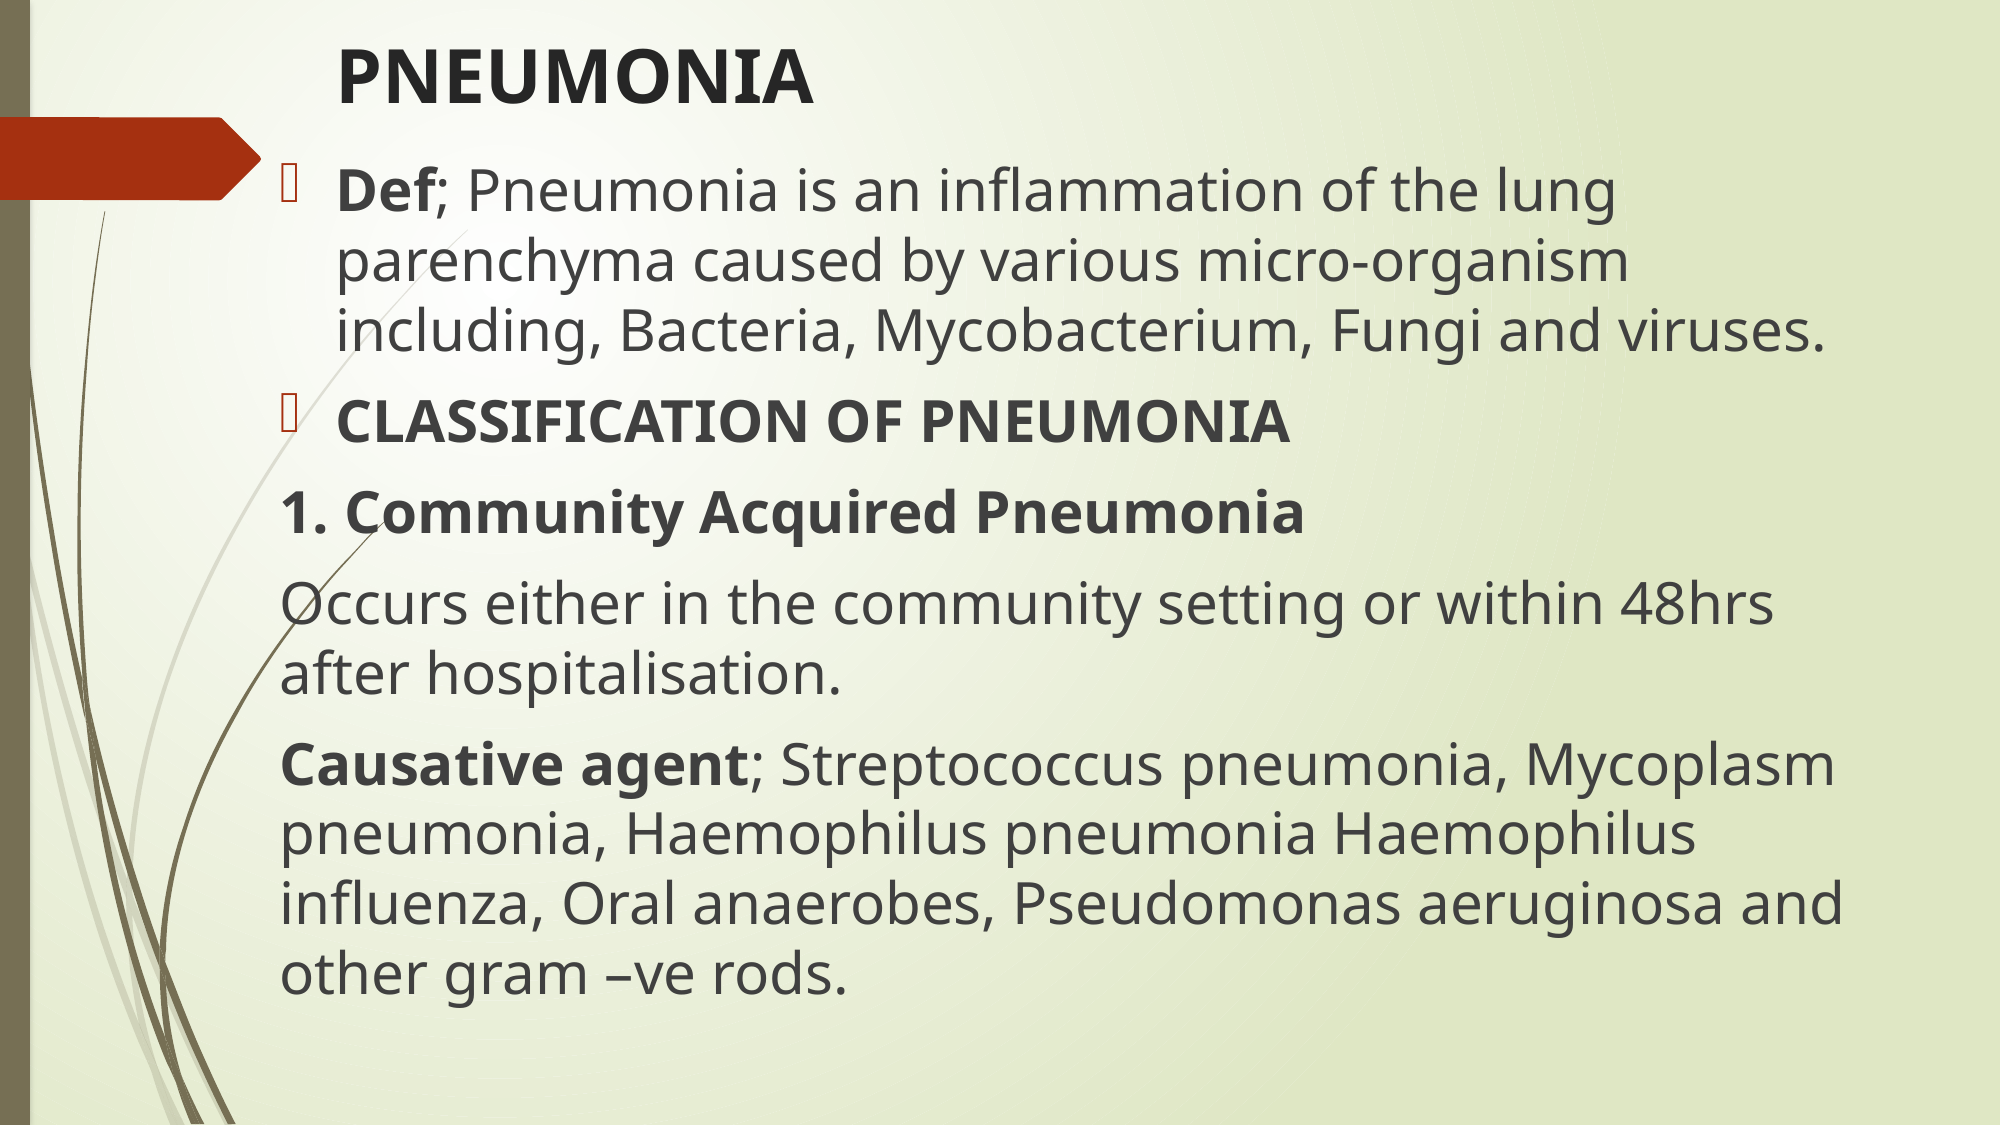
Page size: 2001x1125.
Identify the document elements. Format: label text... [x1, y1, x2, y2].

list Def; Pneumonia is an inflammation of the lung parenchyma caused by various micro-organism including, Bacteria, Mycobacterium, Fungi and viruses. CLASSIFICATION OF PNEUMONIA 1. Community Acquired Pneumonia Occurs either in the community setting or within 48hrs after hospitalisation. Causative agent; Streptococcus pneumonia, Mycoplasm pneumonia, Haemophilus pneumonia Haemophilus influenza, Oral anaerobes, Pseudomonas aeruginosa and other gram –ve rods. [264, 145, 1888, 1107]
title PNEUMONIA [320, 20, 1888, 128]
